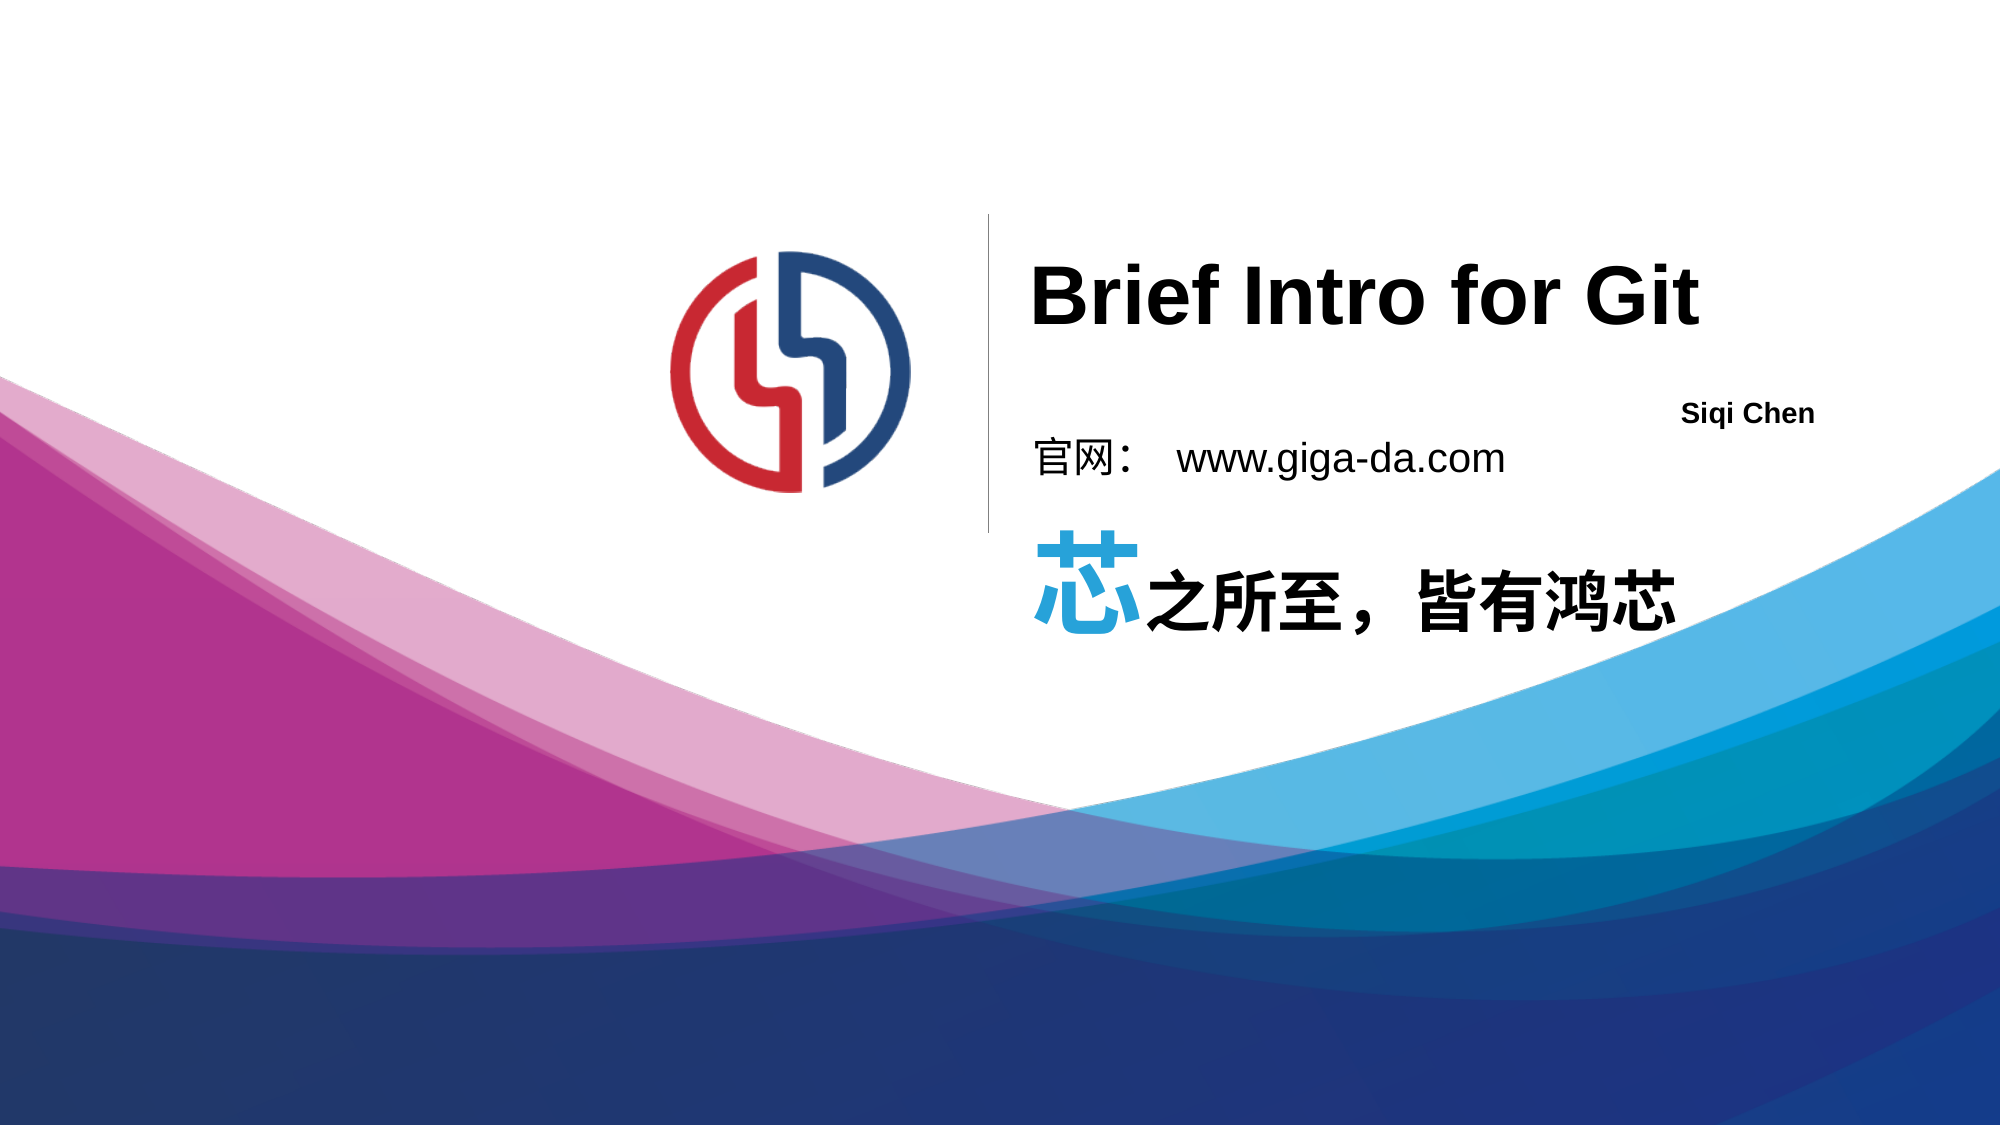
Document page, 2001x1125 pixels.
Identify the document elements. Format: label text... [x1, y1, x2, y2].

picture [0, 251, 2000, 1125]
subtitle 官网： www.giga-da.com [1017, 446, 1867, 539]
text_box Siqi Chen [1665, 370, 1899, 458]
title Brief Intro for Git [1014, 199, 2000, 397]
text_box 芯之所至，皆有鸿芯 [1017, 506, 1699, 657]
